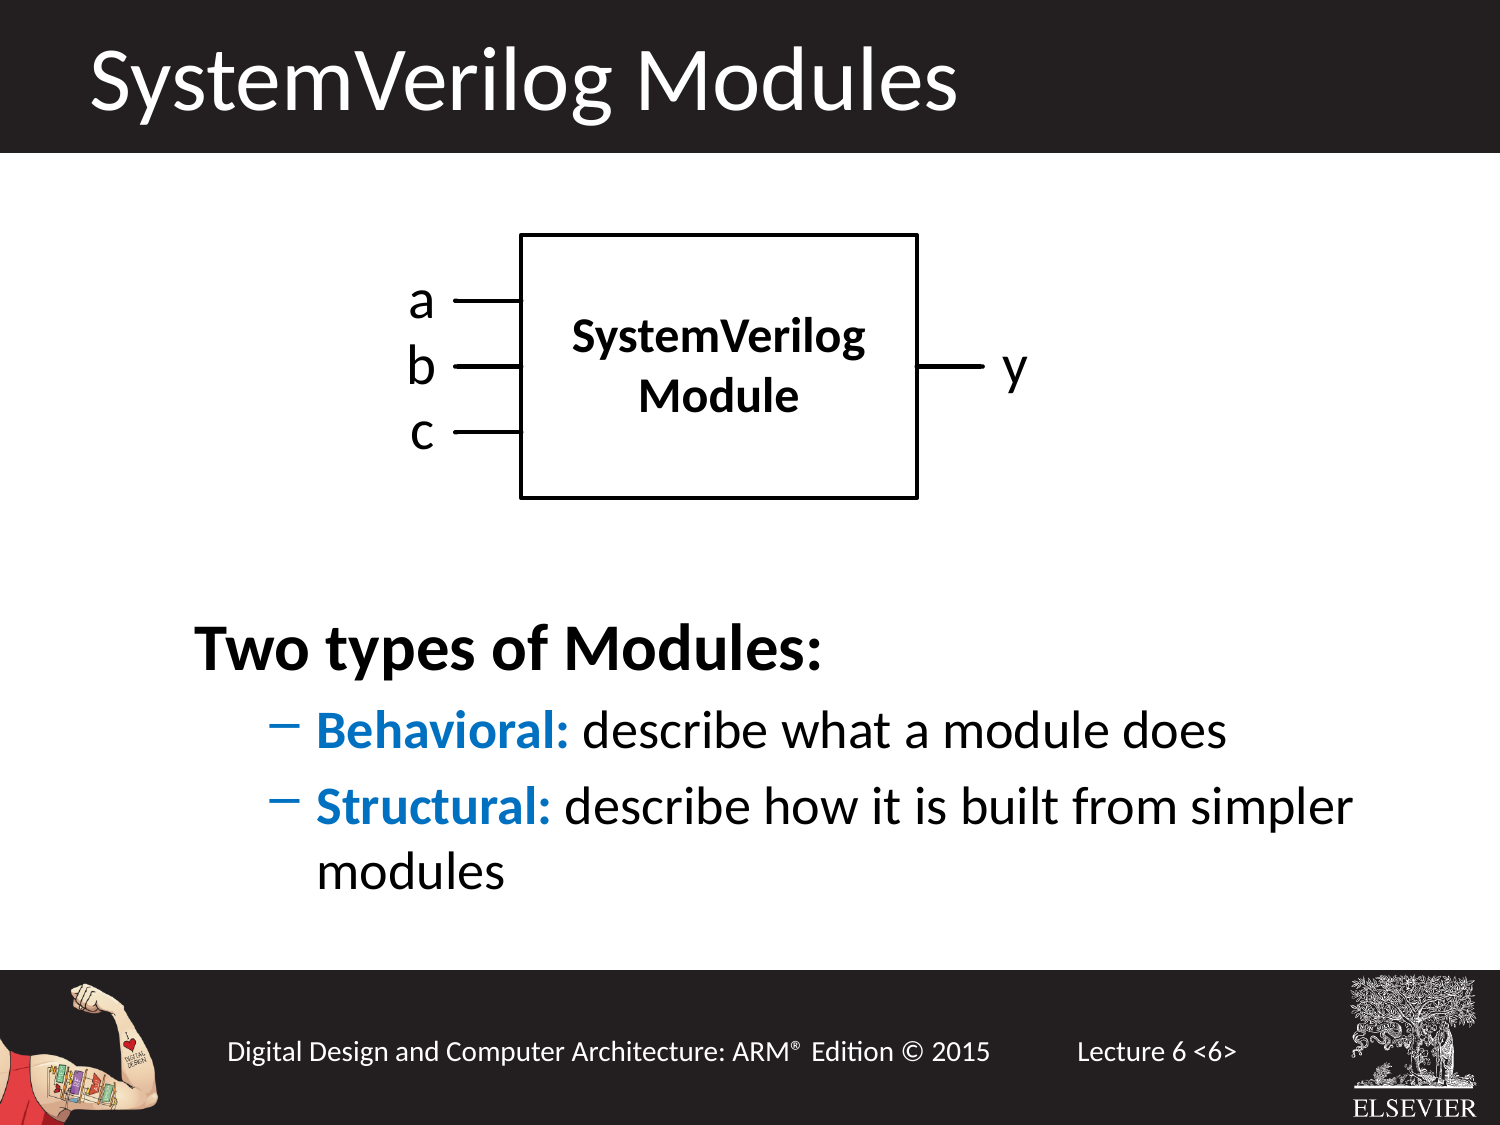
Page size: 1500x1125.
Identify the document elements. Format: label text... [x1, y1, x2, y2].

text_box Two types of Modules: Behavioral: describe what a module does Structural: describe how it is built from simpler modules [179, 596, 1430, 935]
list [347, 224, 1083, 502]
picture [0, 979, 163, 1125]
picture [1350, 974, 1477, 1117]
text_box SystemVerilog Modules [75, 11, 1375, 136]
text_box [87, 174, 1413, 1025]
